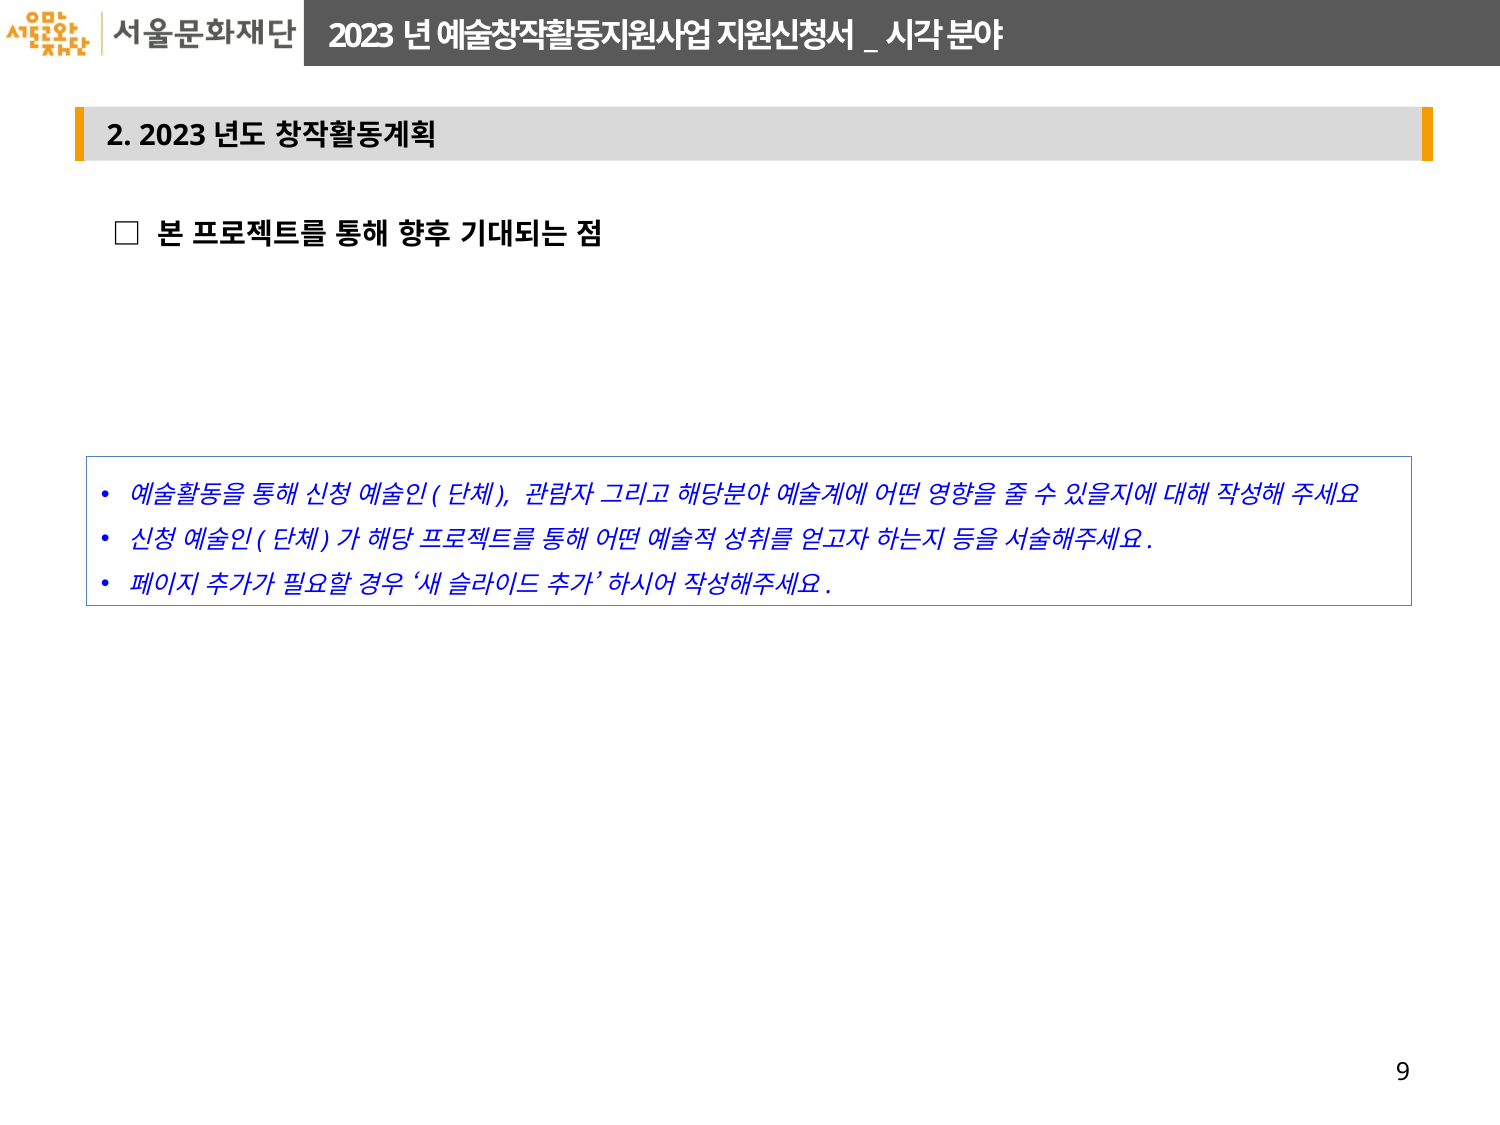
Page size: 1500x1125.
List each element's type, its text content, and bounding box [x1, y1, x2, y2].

picture [6, 6, 298, 61]
text_box □ 본 프로젝트를 통해 향후 기대되는 점 [98, 208, 1459, 398]
slide_number 9 [1074, 1042, 1425, 1103]
text_box 예술활동을 통해 신청 예술인(단체), 관람자 그리고 해당분야 예술계에 어떤 영향을 줄 수 있을지에 대해 작성해 주세요 신청 예술인(단체)가 해당 프로젝트를 통해 어떤 예술적 성취를 얻고자 하는지 등을 서술해주세요. 페이지 추가가 필요할 경우 ‘새 슬라이드 추가’ 하시어 작성해주세요. [86, 456, 1412, 606]
